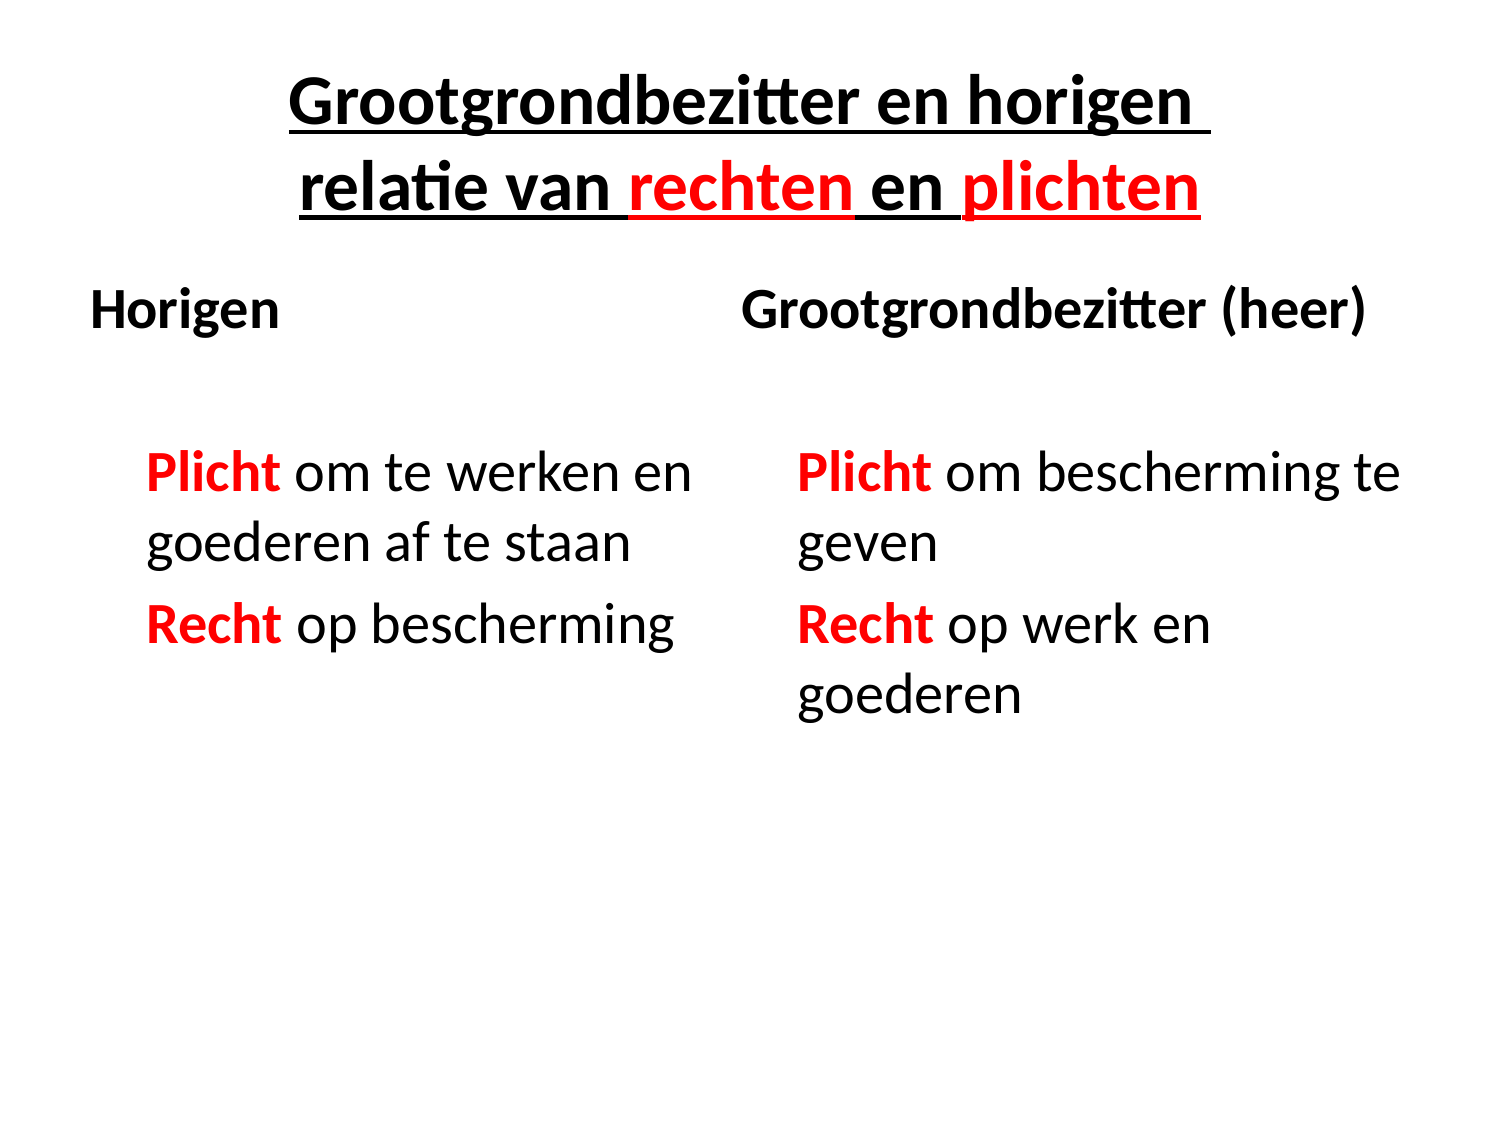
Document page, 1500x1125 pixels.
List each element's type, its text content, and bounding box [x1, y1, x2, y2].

list Horigen Plicht om te werken en goederen af te staan Recht op bescherming [75, 262, 726, 1005]
list Grootgrondbezitter (heer) Plicht om bescherming te geven Recht op werk en goederen [726, 262, 1425, 1005]
title Grootgrondbezitter en horigen relatie van rechten en plichten [75, 45, 1425, 233]
